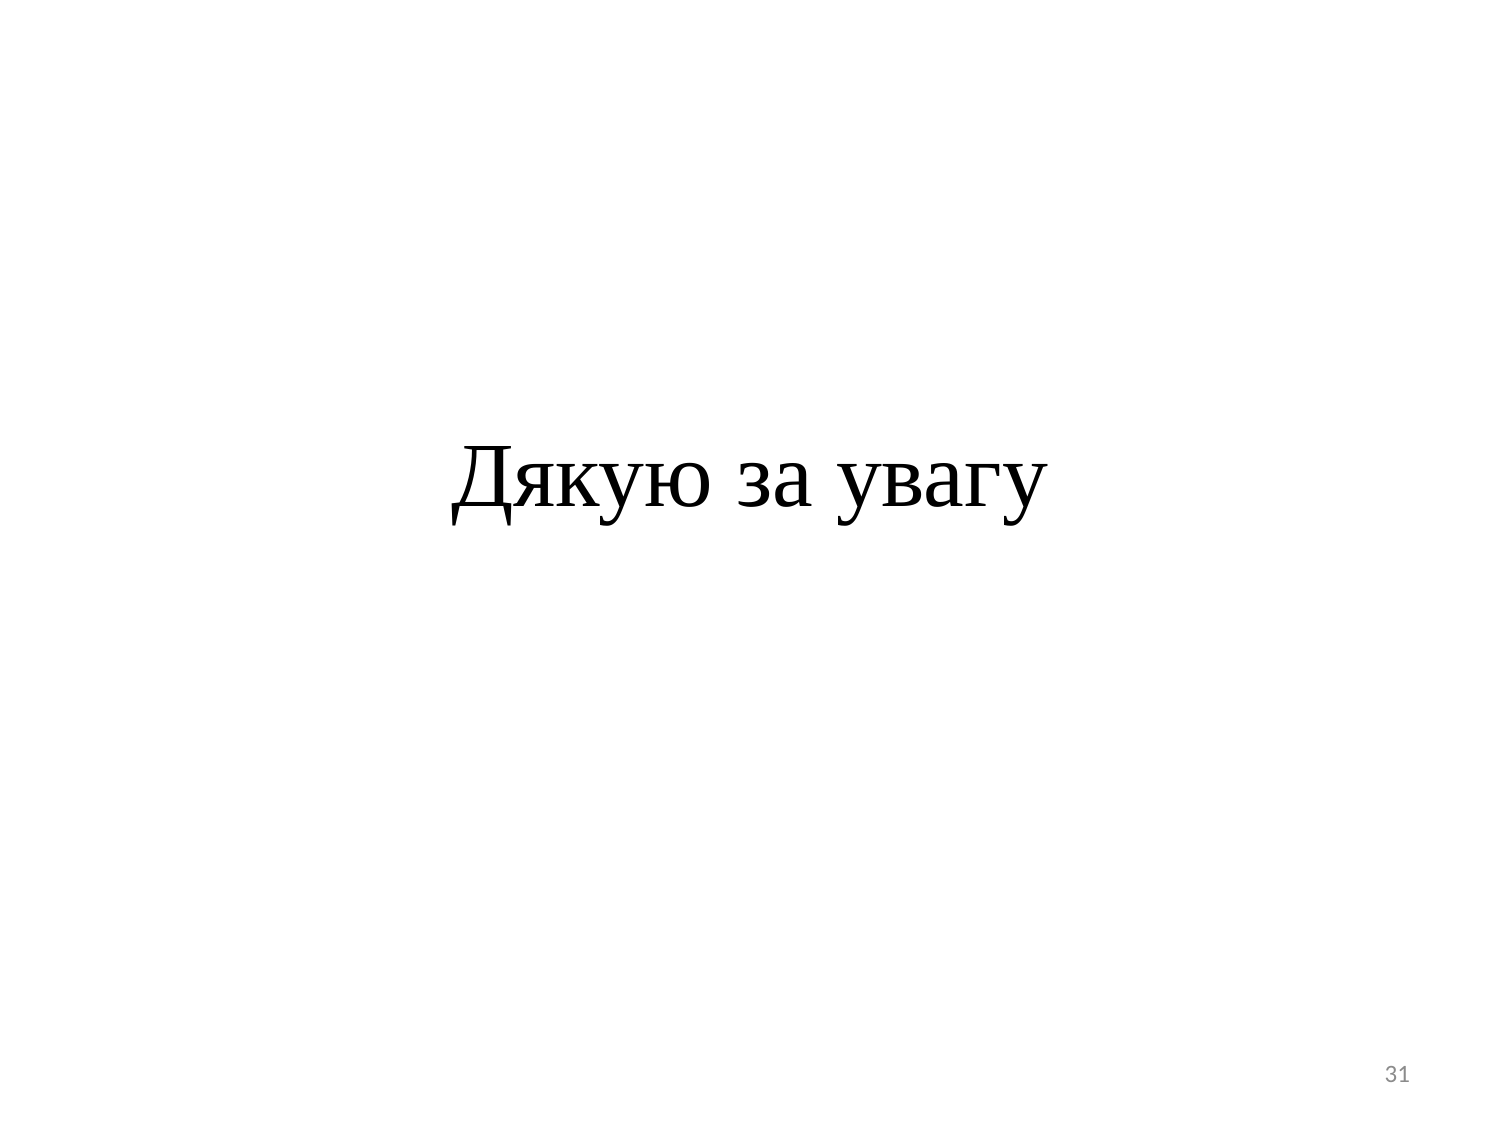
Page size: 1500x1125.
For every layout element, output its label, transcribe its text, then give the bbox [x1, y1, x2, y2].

slide_number 31 [1074, 1042, 1425, 1103]
title Дякую за увагу [112, 349, 1388, 591]
